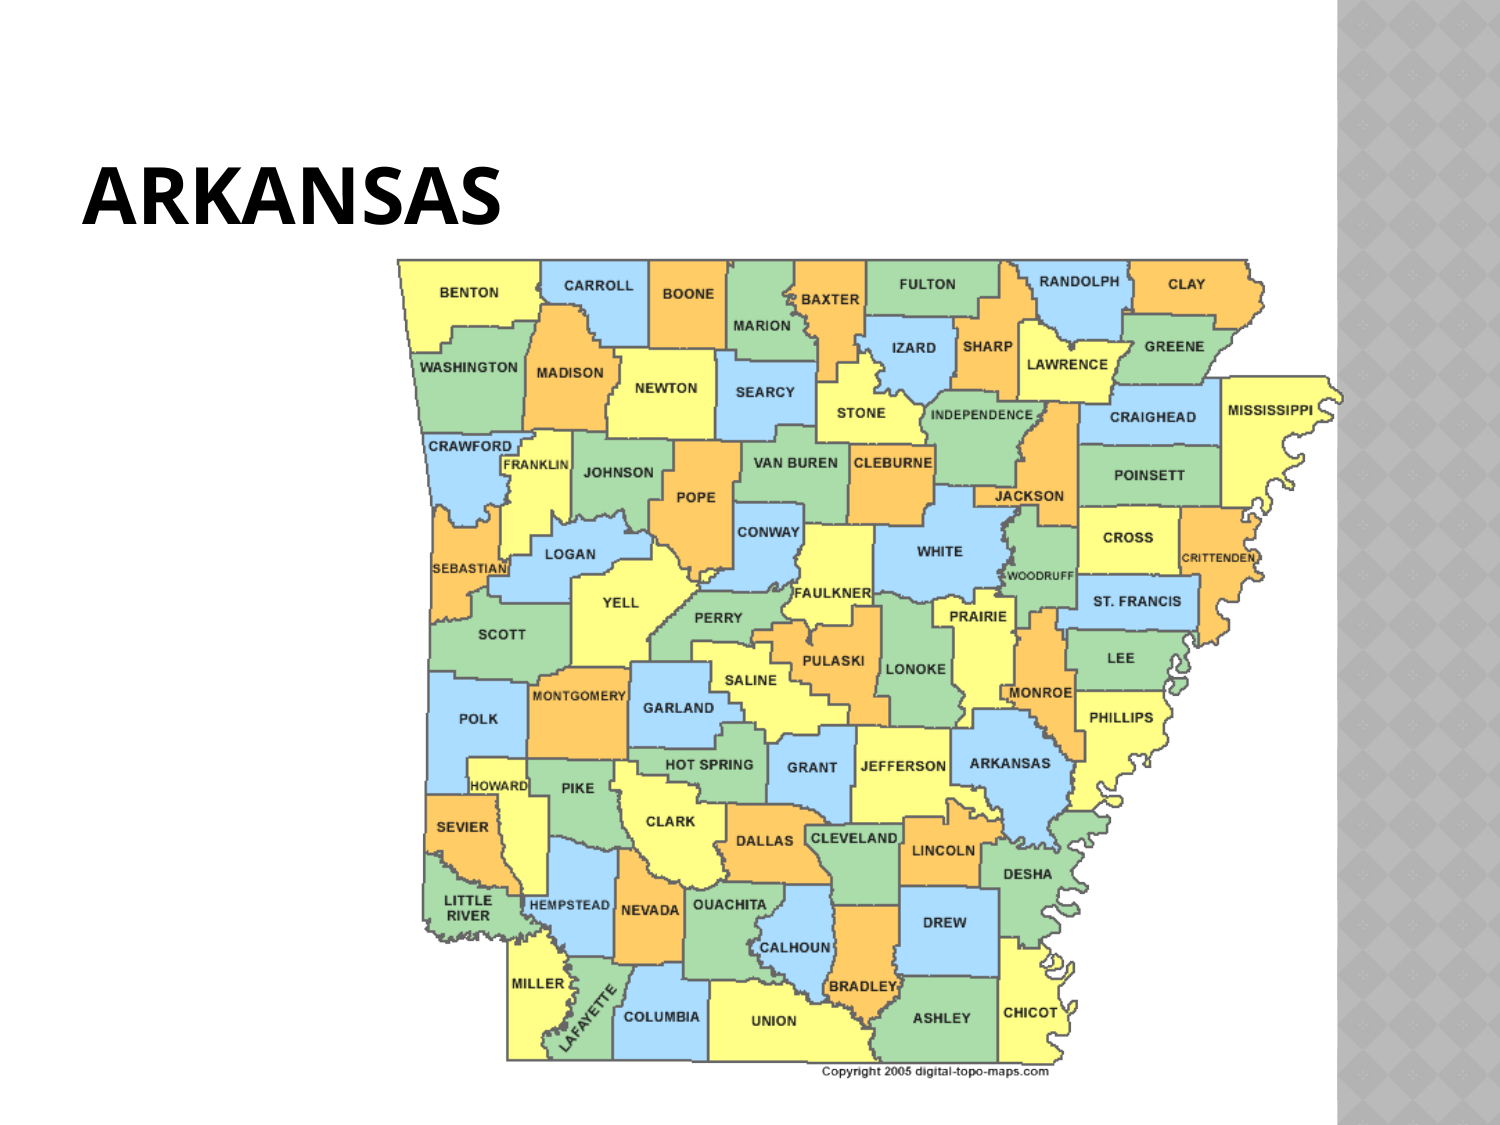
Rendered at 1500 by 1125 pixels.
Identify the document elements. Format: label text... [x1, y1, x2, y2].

title arkansas [75, 52, 1263, 240]
picture [387, 256, 1354, 1080]
